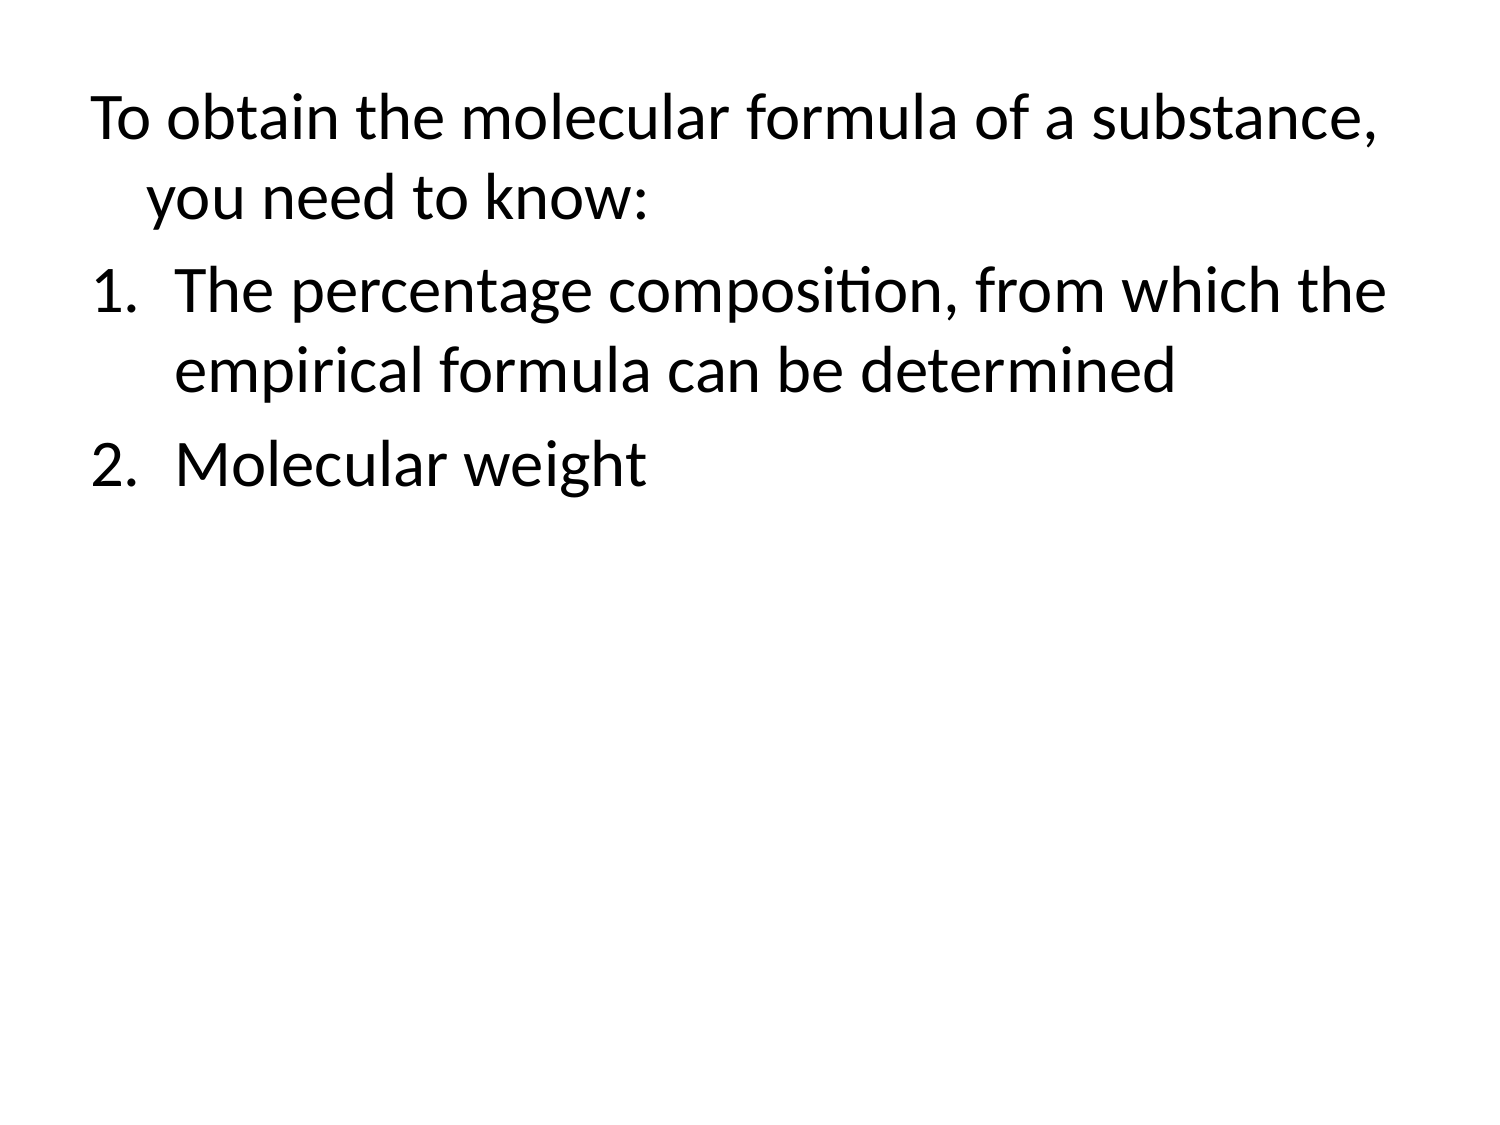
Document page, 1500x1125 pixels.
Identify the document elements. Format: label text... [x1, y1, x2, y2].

list To obtain the molecular formula of a substance, you need to know: The percentage composition, from which the empirical formula can be determined Molecular weight [75, 65, 1425, 1005]
